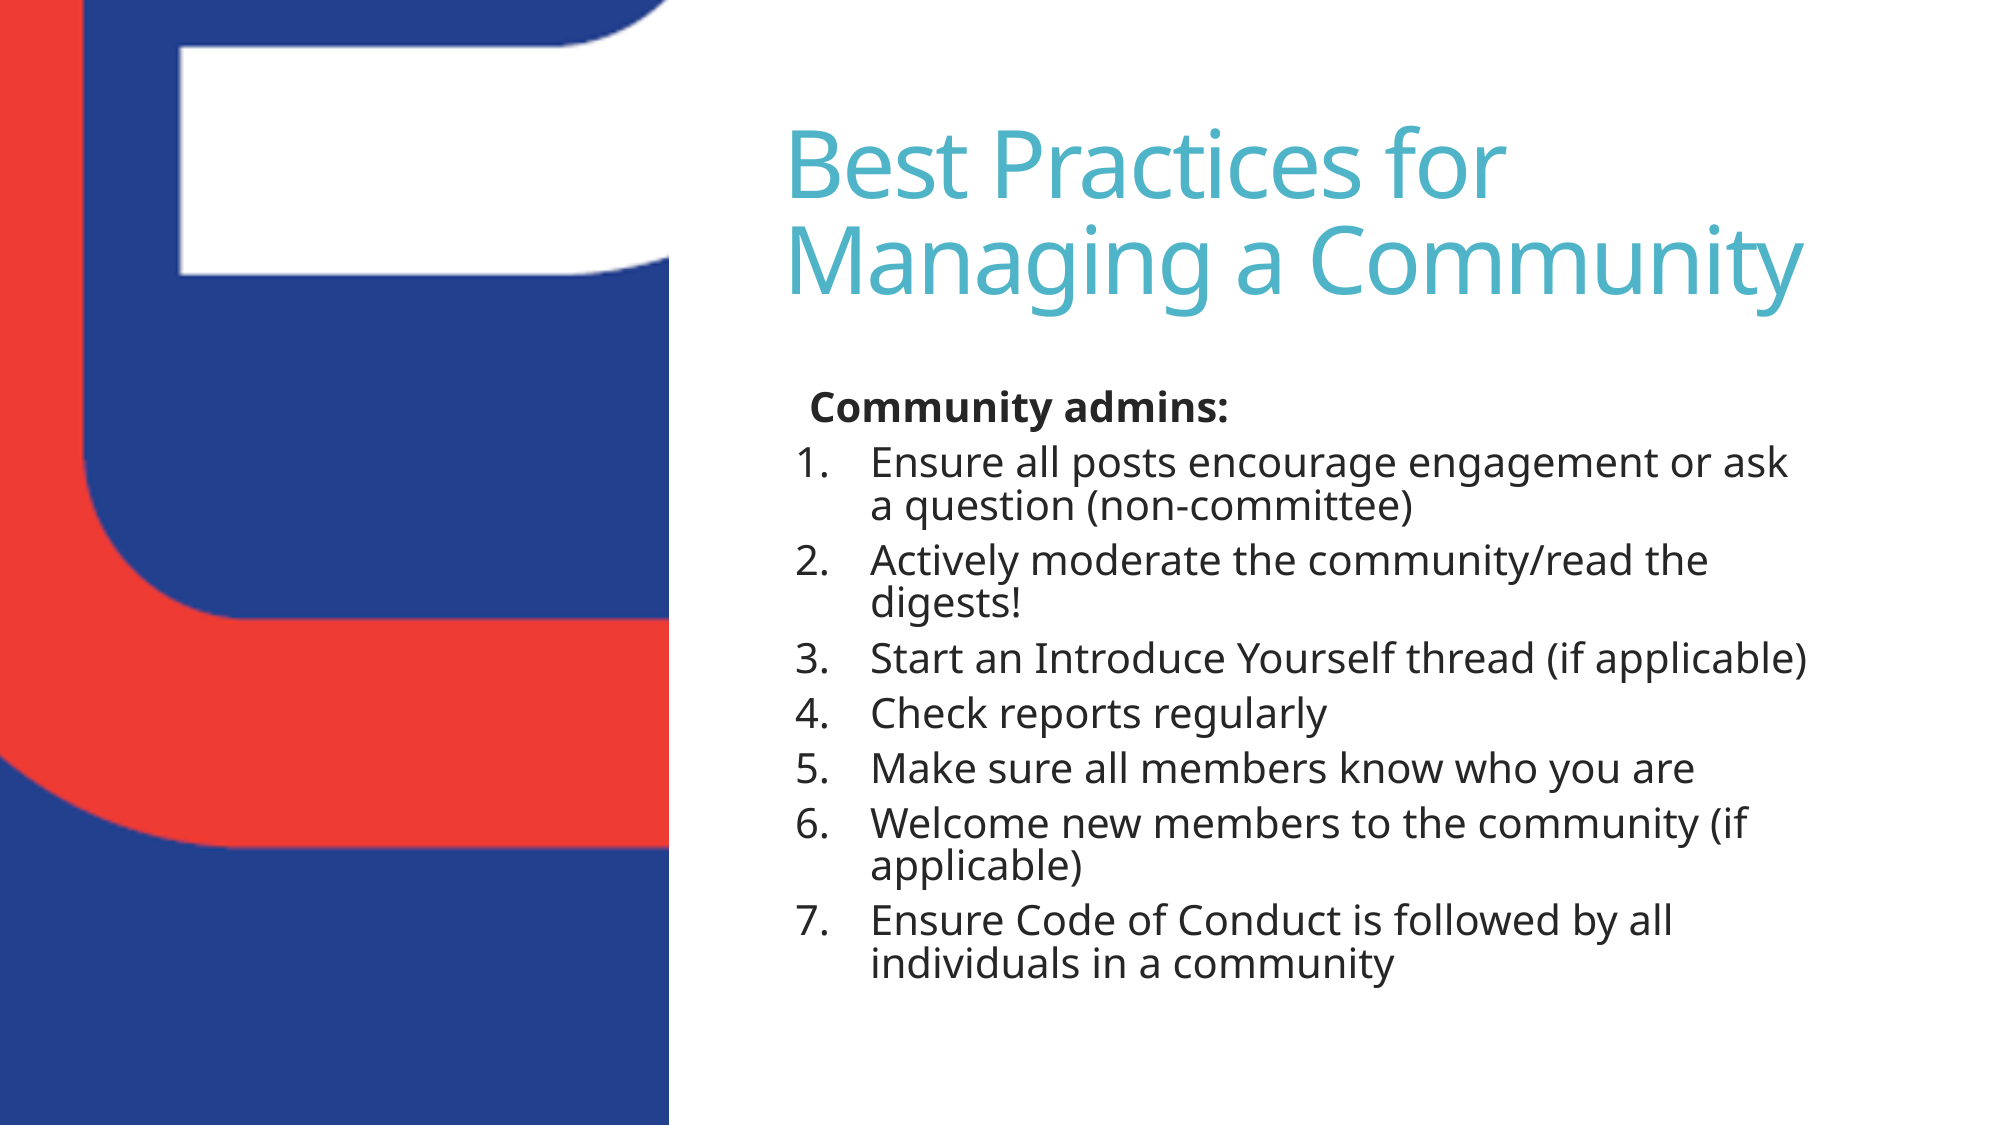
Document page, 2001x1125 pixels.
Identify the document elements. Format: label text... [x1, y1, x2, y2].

list Community admins: Ensure all posts encourage engagement or ask a question (non-committee) Actively moderate the community/read the digests! Start an Introduce Yourself thread (if applicable) Check reports regularly Make sure all members know who you are Welcome new members to the community (if applicable) Ensure Code of Conduct is followed by all individuals in a community [779, 381, 1834, 1000]
picture [0, 0, 670, 1125]
title Best Practices for Managing a Community [768, 81, 1845, 354]
